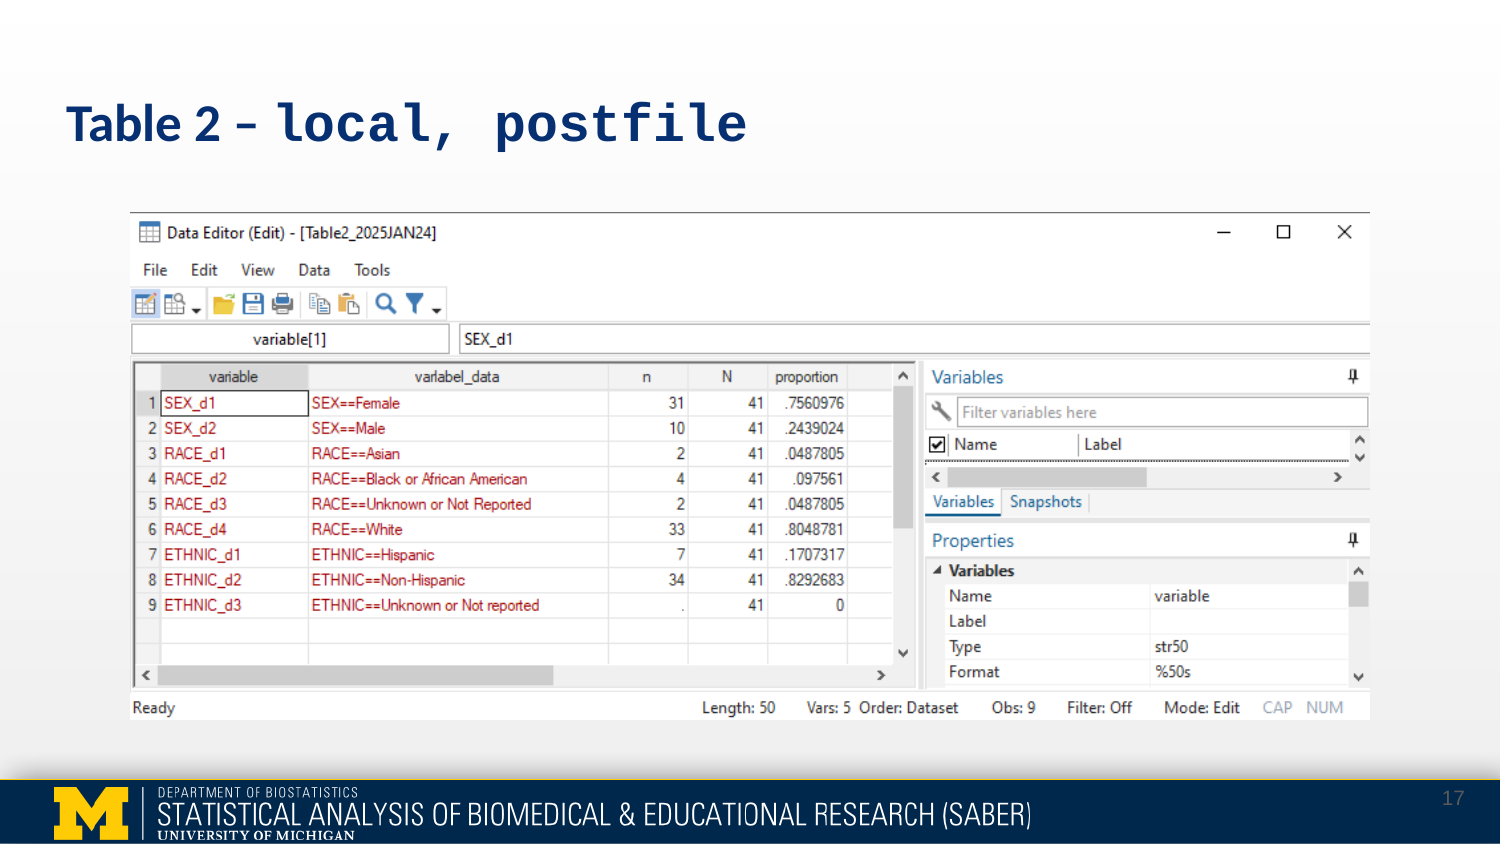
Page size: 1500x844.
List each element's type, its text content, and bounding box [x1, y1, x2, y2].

picture [54, 787, 1030, 840]
slide_number 17 [1389, 764, 1480, 830]
picture [130, 212, 1370, 720]
title Table 2 – local, postfile [51, 72, 1449, 167]
